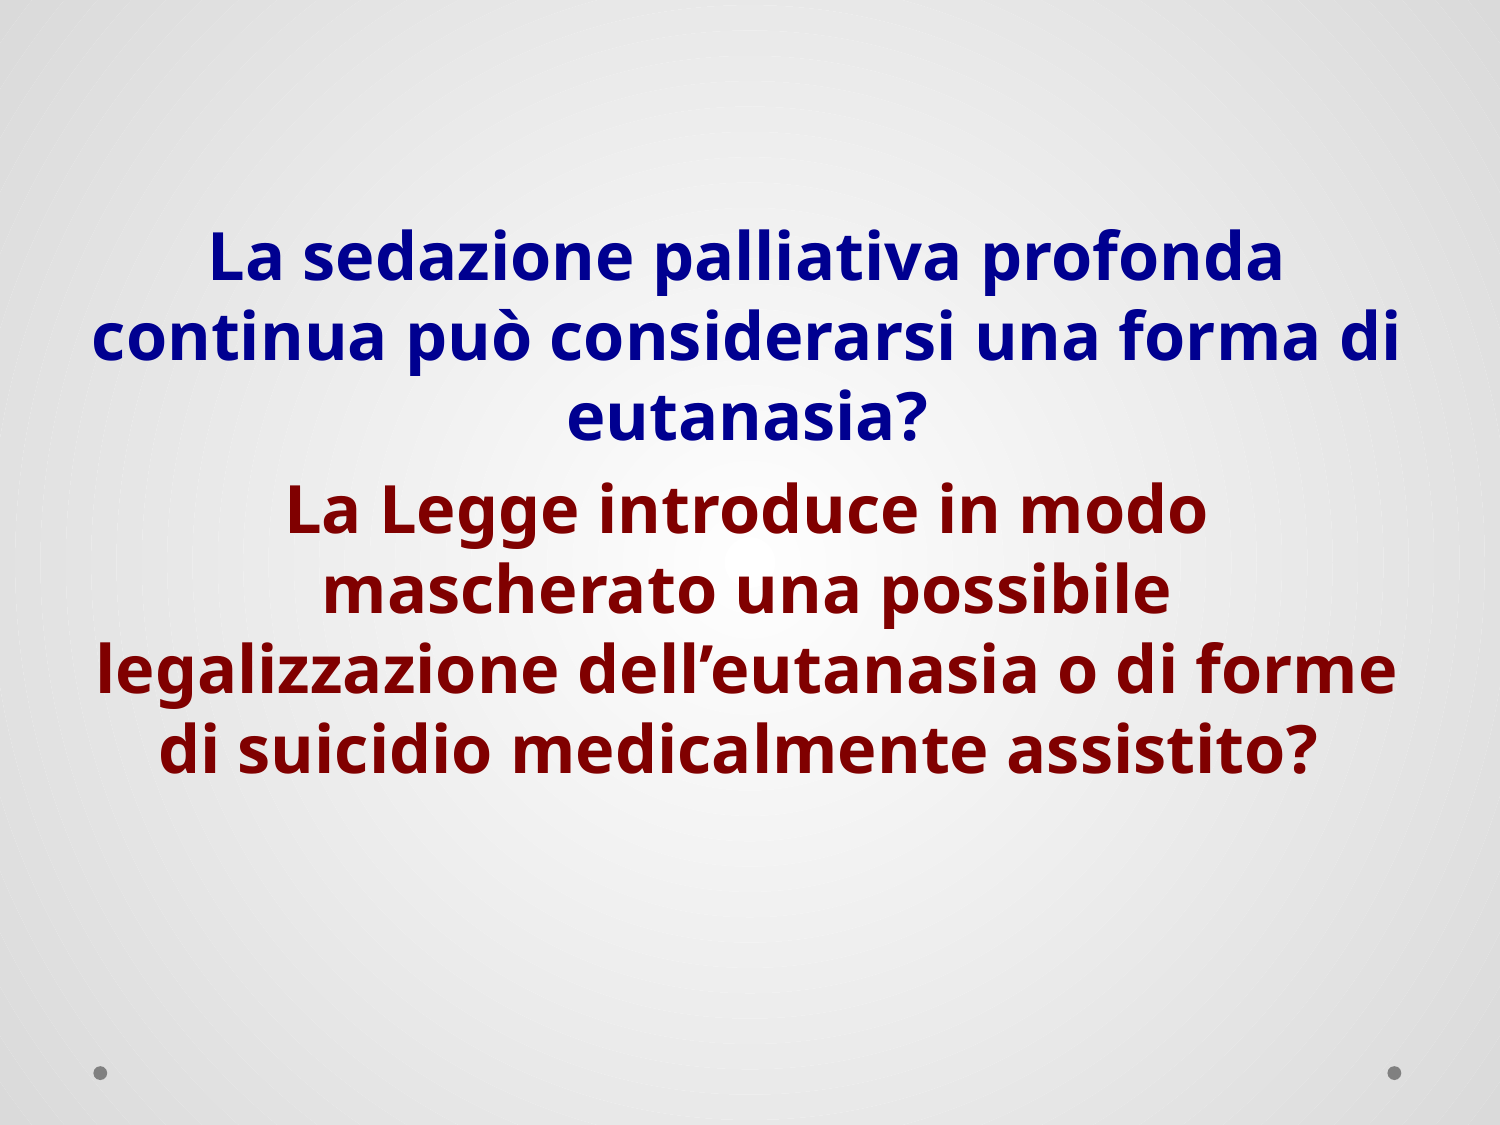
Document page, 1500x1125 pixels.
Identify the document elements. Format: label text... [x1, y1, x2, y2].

list La sedazione palliativa profonda continua può considerarsi una forma di eutanasia? La Legge introduce in modo mascherato una possibile legalizzazione dell’eutanasia o di forme di suicidio medicalmente assistito? [66, 206, 1428, 663]
